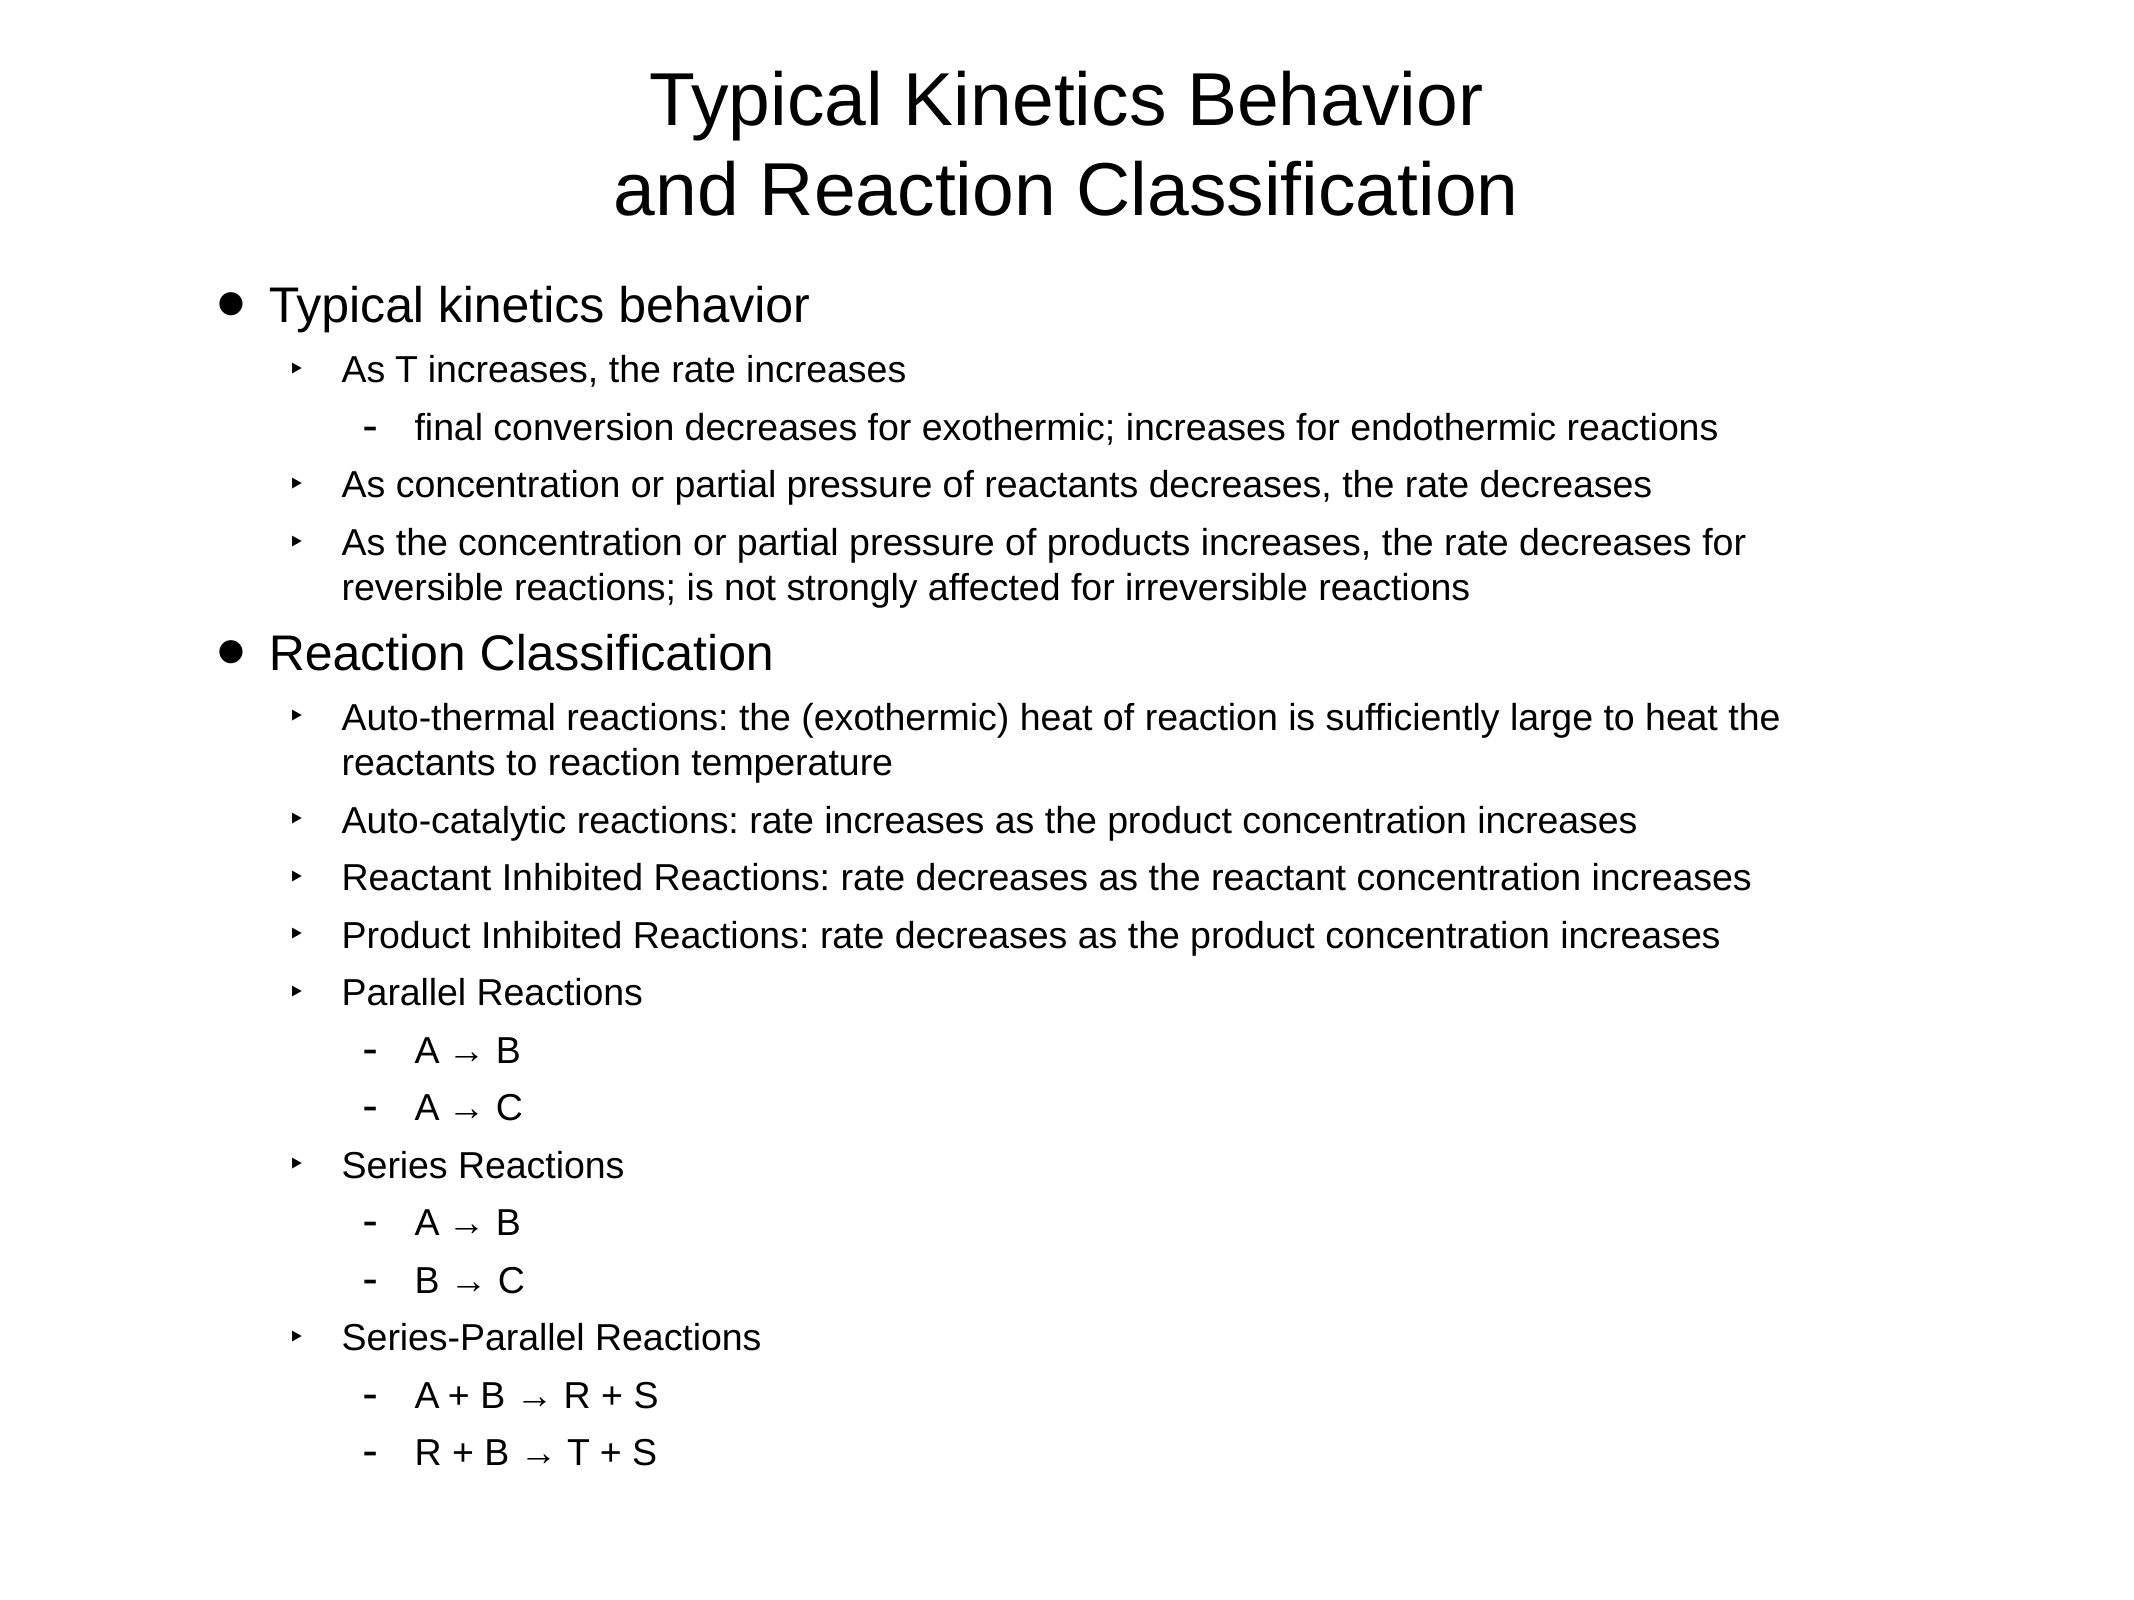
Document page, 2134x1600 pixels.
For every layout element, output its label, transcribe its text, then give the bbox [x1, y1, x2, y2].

title Typical Kinetics Behavior and Reaction Classification [208, 41, 1925, 250]
list Typical kinetics behavior As T increases, the rate increases final conversion decreases for exothermic; increases for endothermic reactions As concentration or partial pressure of reactants decreases, the rate decreases As the concentration or partial pressure of products increases, the rate decreases for reversible reactions; is not strongly affected for irreversible reactions Reaction Classification Auto-thermal reactions: the (exothermic) heat of reaction is sufficiently large to heat the reactants to reaction temperature Auto-catalytic reactions: rate increases as the product concentration increases Reactant Inhibited Reactions: rate decreases as the reactant concentration increases Product Inhibited Reactions: rate decreases as the product concentration increases Parallel Reactions A → B A → C Series Reactions A → B B → C Series-Parallel Reactions A + B → R + S R + B → T + S [208, 264, 1925, 1505]
